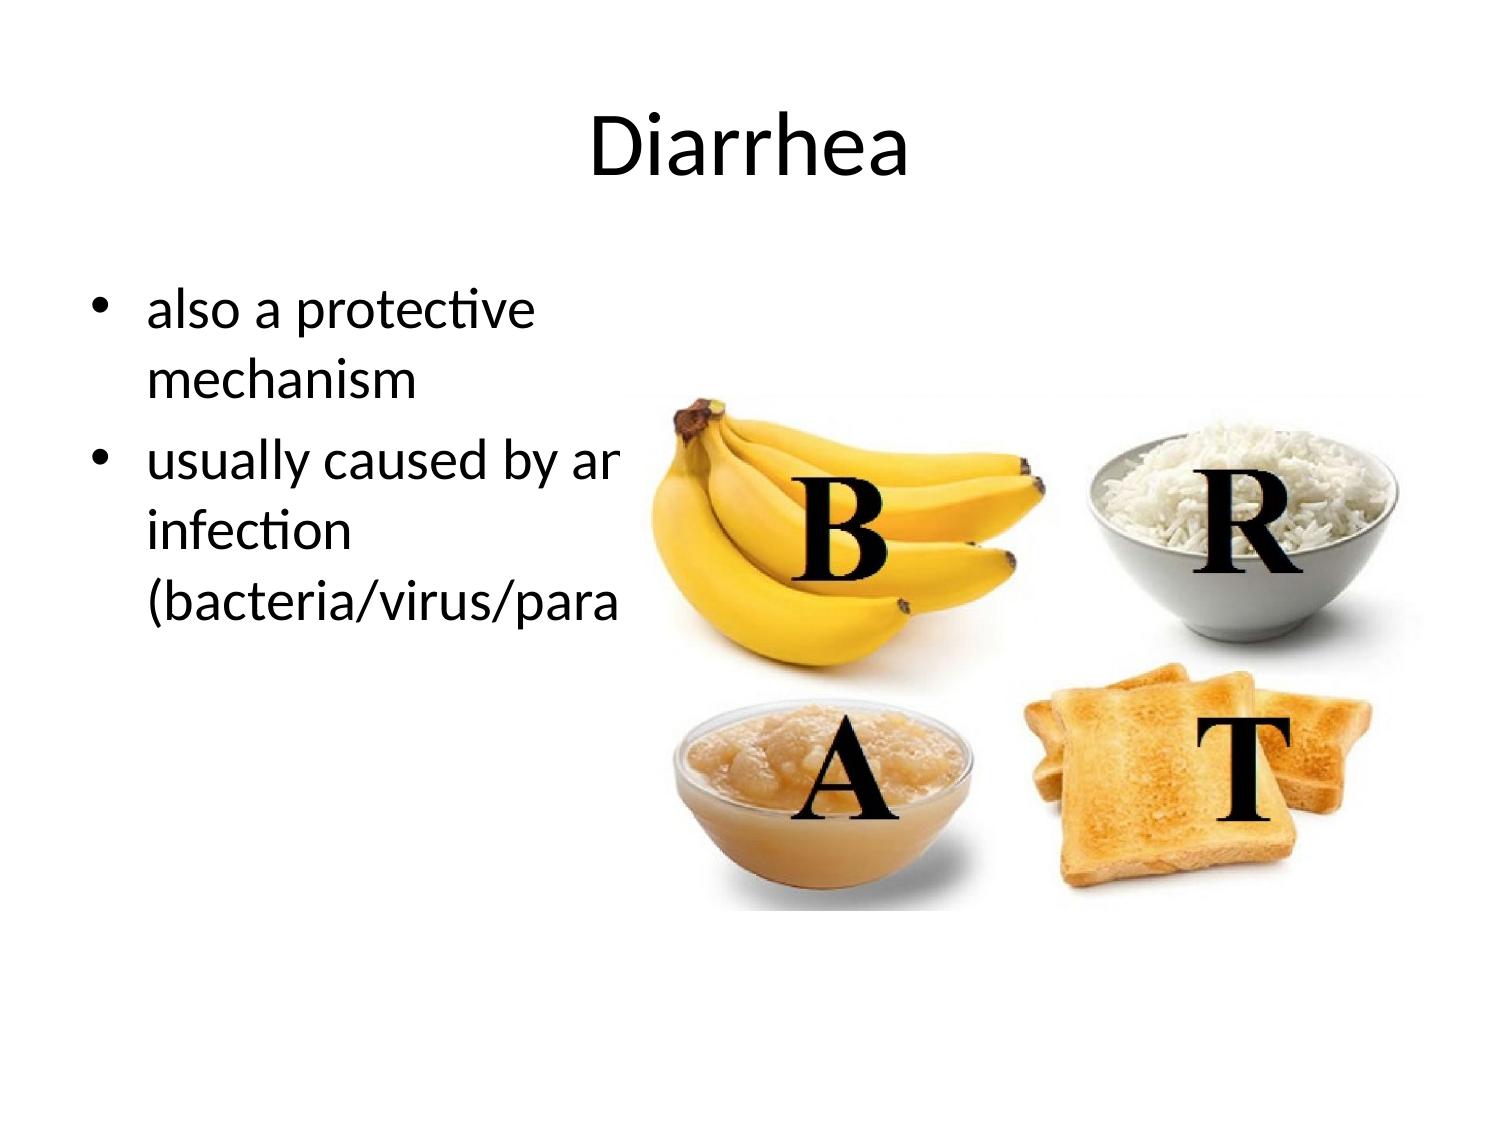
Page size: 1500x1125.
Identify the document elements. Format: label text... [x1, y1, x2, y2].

title Diarrhea [75, 45, 1425, 233]
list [619, 232, 1426, 1075]
list also a protective mechanism usually caused by an infection (bacteria/virus/parasite) [75, 262, 614, 1005]
